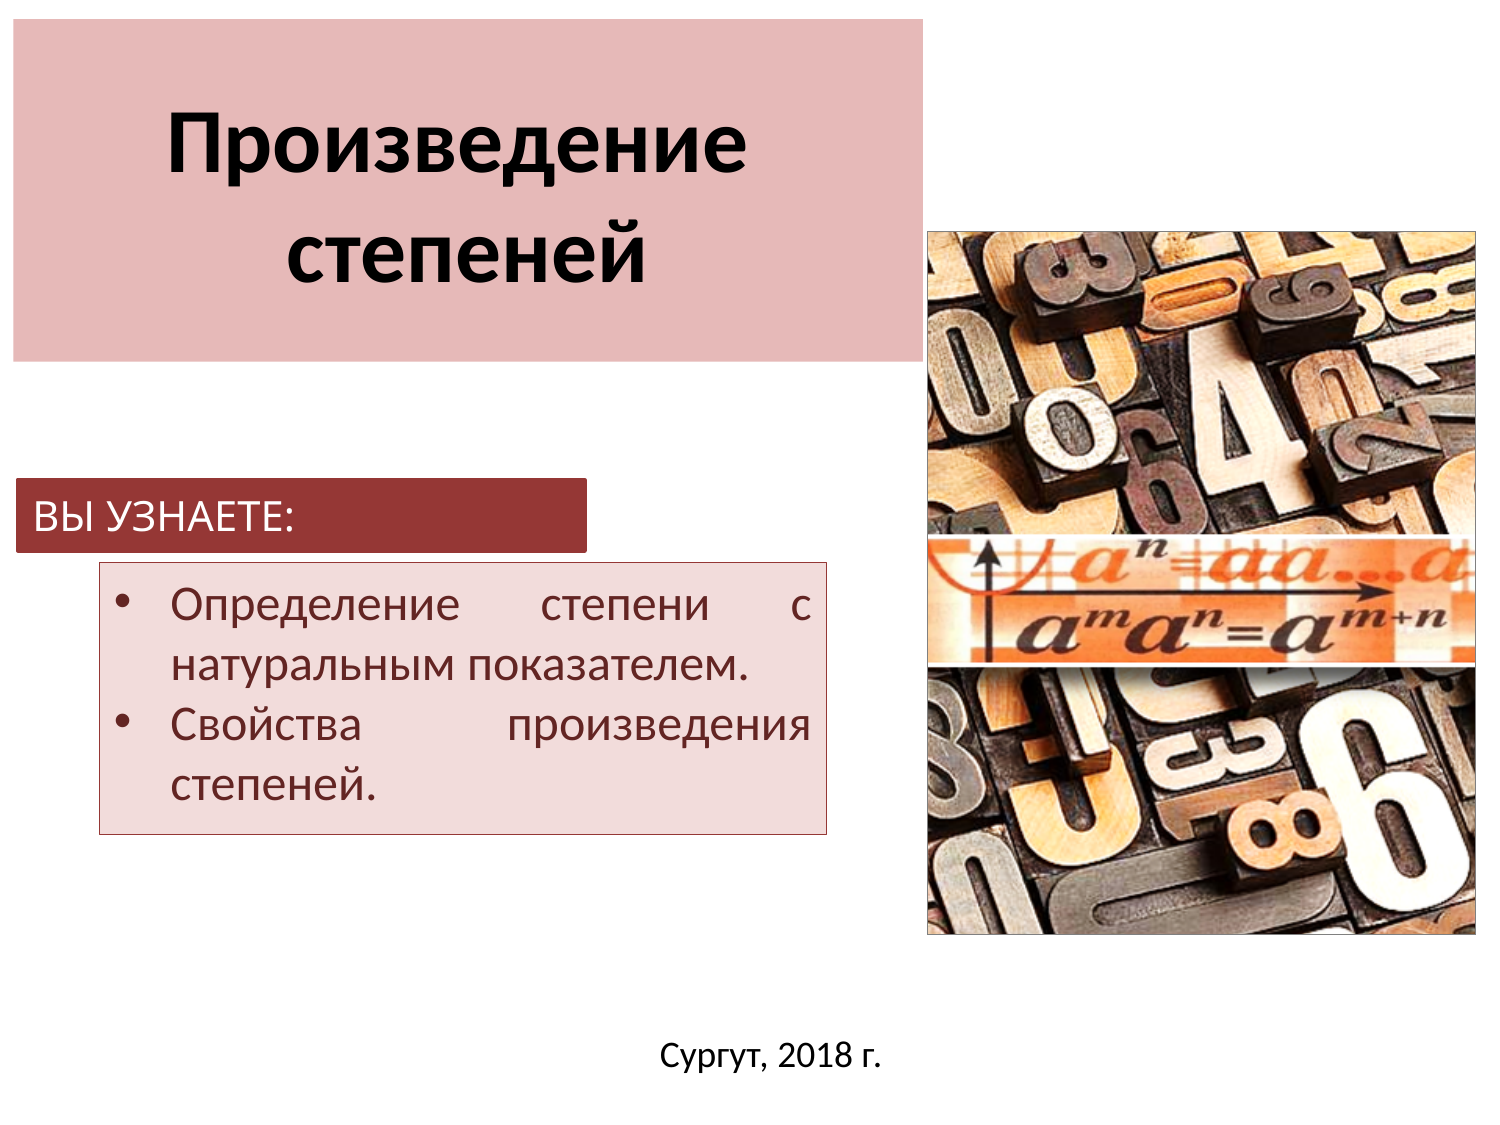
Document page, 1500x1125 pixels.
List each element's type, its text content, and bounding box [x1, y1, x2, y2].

text_box ВЫ УЗНАЕТЕ: [16, 478, 587, 553]
picture [926, 231, 1476, 935]
text_box Сургут, 2018 г. [645, 1023, 898, 1083]
text_box [18, 501, 669, 563]
title Произведение степеней [13, 19, 923, 362]
text_box Определение степени с натуральным показателем. Свойства произведения степеней. [97, 560, 829, 836]
